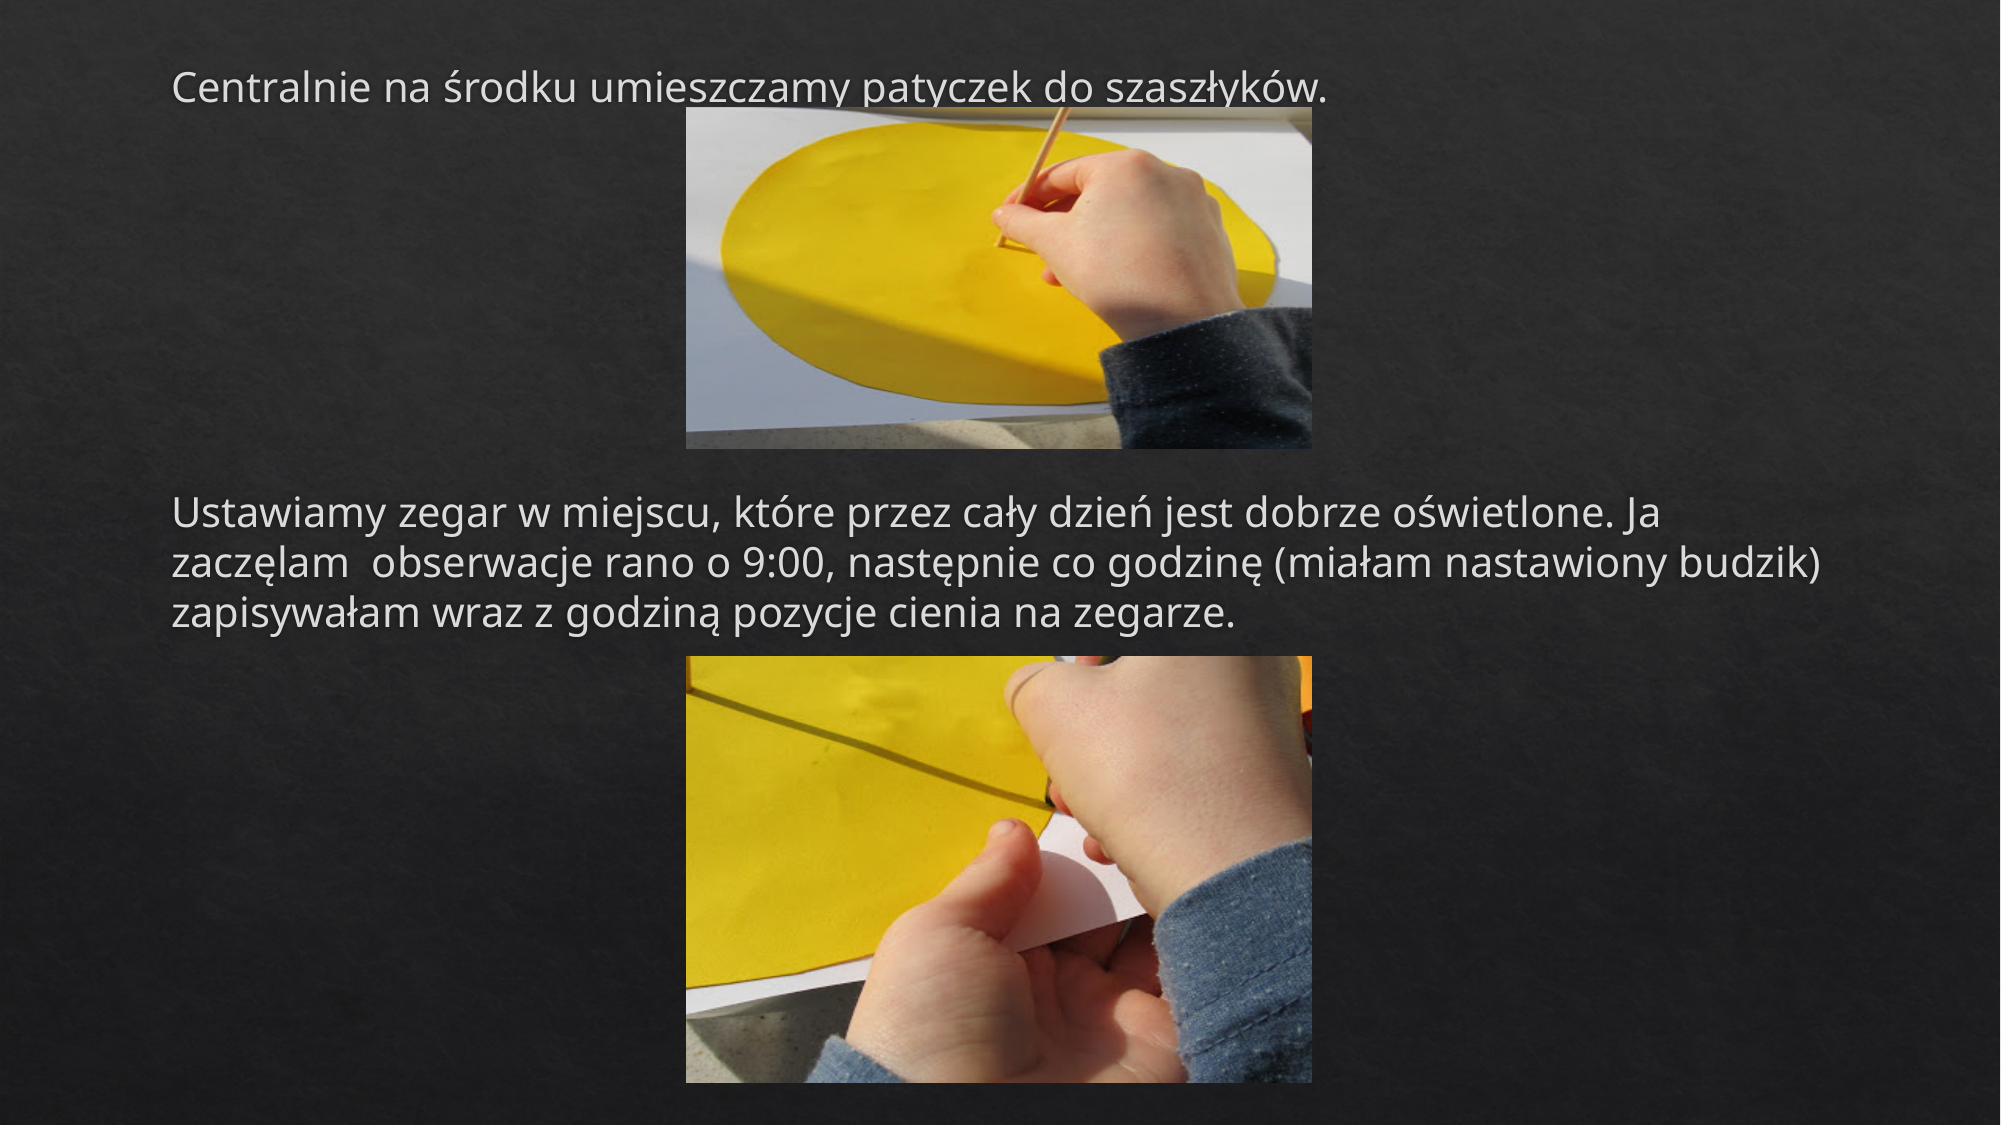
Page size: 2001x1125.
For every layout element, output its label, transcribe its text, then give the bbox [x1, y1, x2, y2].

picture [686, 655, 1312, 1083]
list Centralnie na środku umieszczamy patyczek do szaszłyków. Ustawiamy zegar w miejscu, które przez cały dzień jest dobrze oświetlone. Ja zaczęlam obserwacje rano o 9:00, następnie co godzinę (miałam nastawiony budzik) zapisywałam wraz z godziną pozycje cienia na zegarze. [149, 53, 1849, 1125]
picture [686, 107, 1312, 449]
